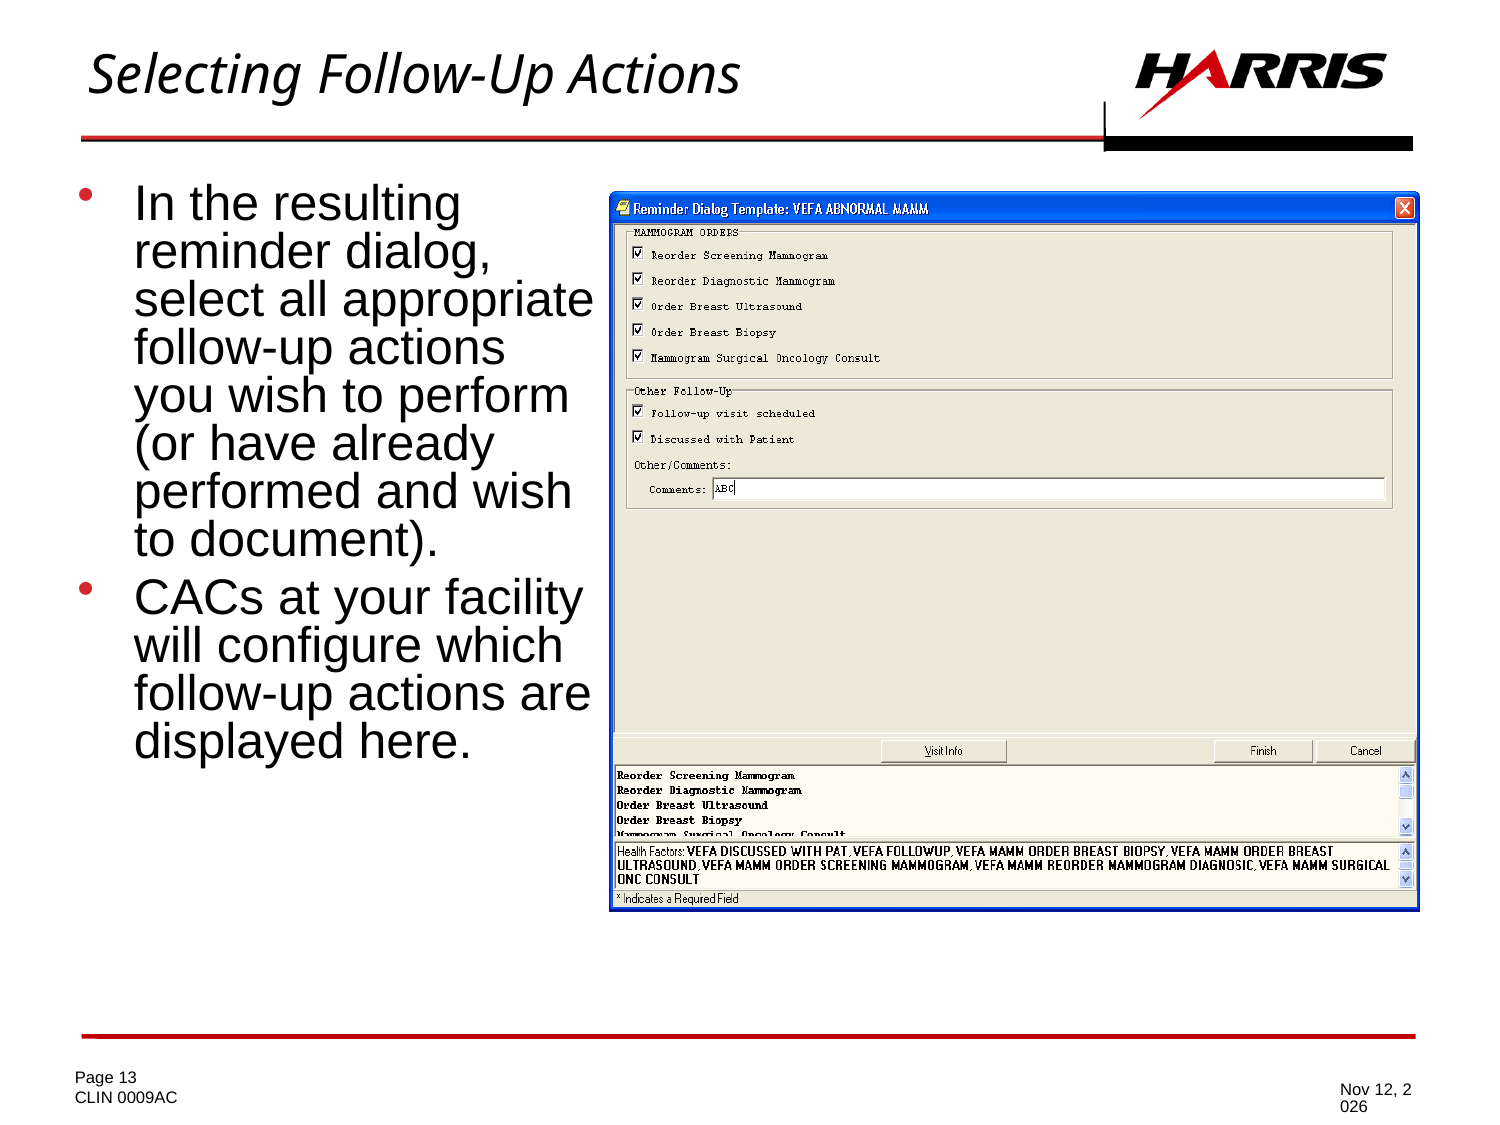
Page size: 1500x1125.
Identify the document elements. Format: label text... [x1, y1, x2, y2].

slide_number 16-Jun-14 [1324, 1066, 1435, 1111]
list In the resulting reminder dialog, select all appropriate follow-up actions you wish to perform (or have already performed and wish to document). CACs at your facility will configure which follow-up actions are displayed here. [62, 174, 616, 1020]
picture [1135, 49, 1387, 119]
picture [608, 191, 1421, 912]
title Selecting Follow-Up Actions [73, 27, 962, 117]
